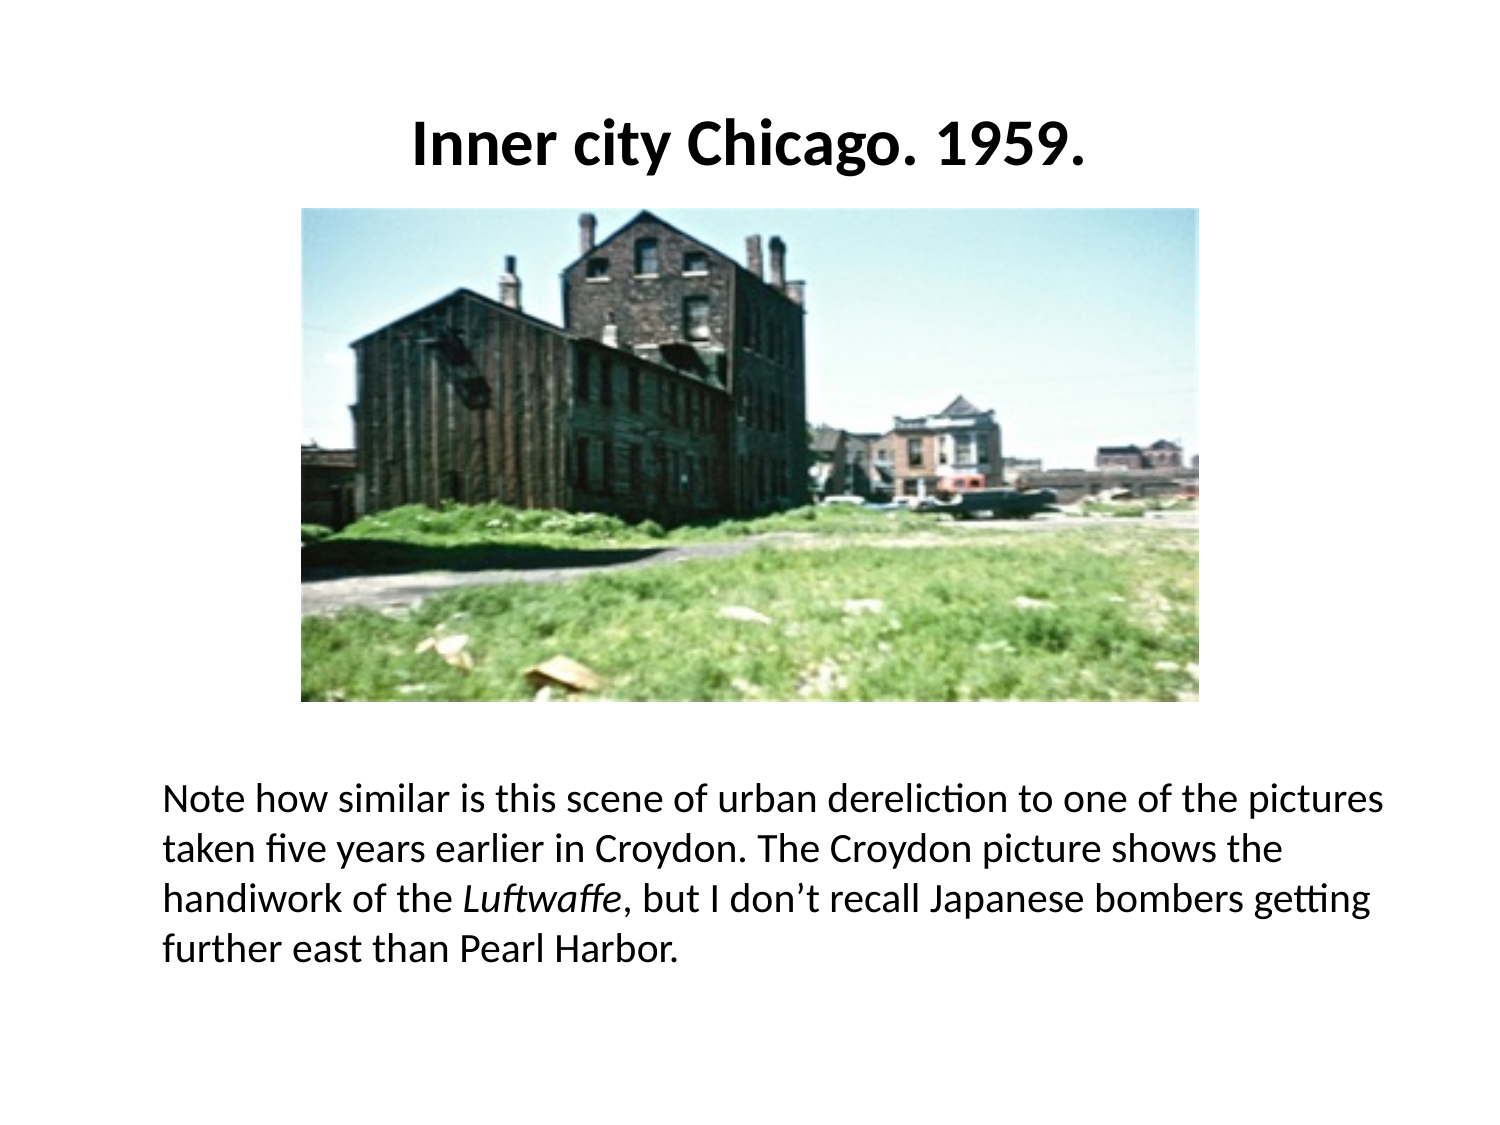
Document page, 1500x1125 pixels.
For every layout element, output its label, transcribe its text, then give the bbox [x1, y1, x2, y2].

picture [300, 207, 1200, 702]
text_box Note how similar is this scene of urban dereliction to one of the pictures taken five years earlier in Croydon. The Croydon picture shows the handiwork of the Luftwaffe, but I don’t recall Japanese bombers getting further east than Pearl Harbor. [147, 763, 1400, 1024]
title Inner city Chicago. 1959. [75, 45, 1425, 233]
